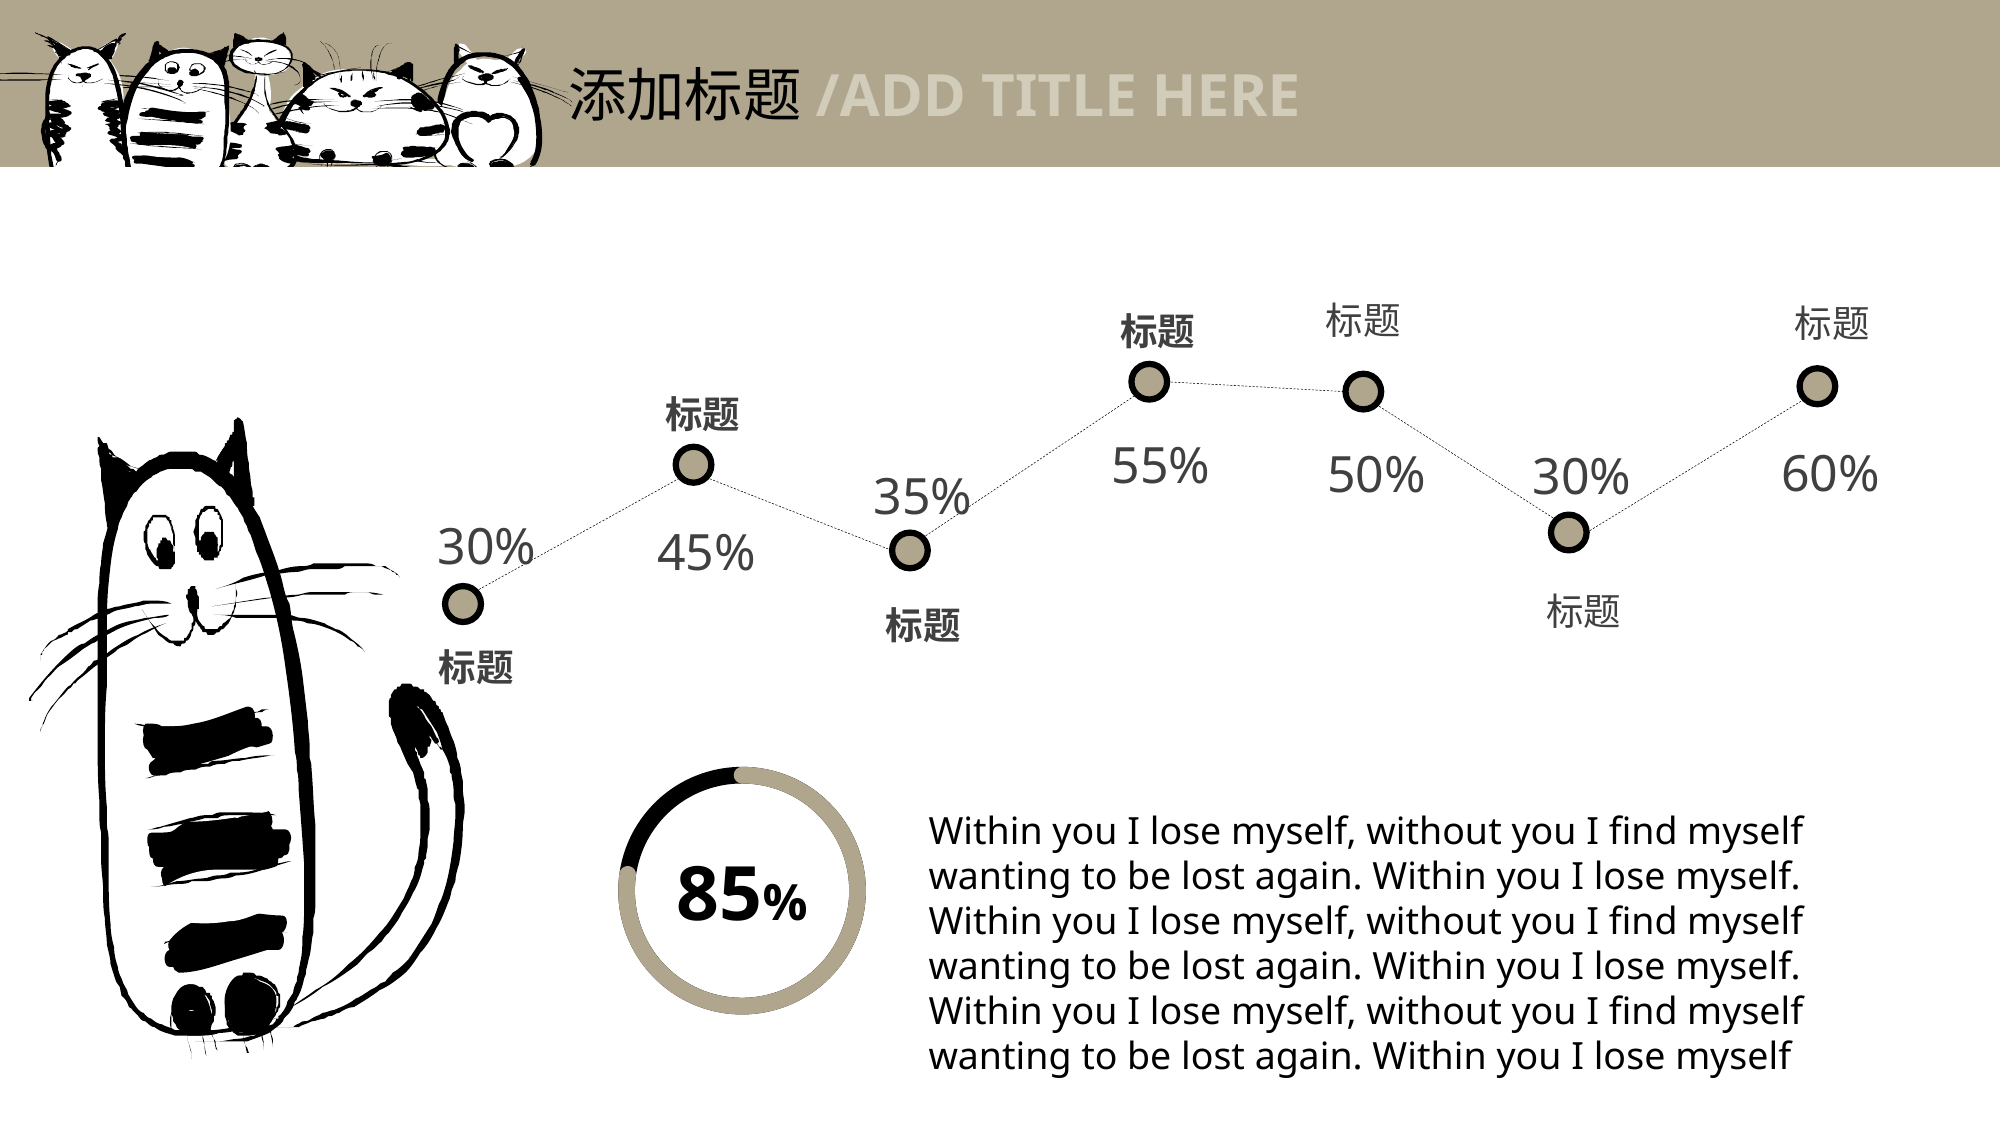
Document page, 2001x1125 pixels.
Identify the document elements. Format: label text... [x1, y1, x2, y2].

text_box 45% [681, 512, 771, 588]
text_box 85% [626, 774, 742, 890]
text_box 30% [1557, 437, 1586, 513]
text_box 50% [1312, 434, 1375, 510]
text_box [1586, 398, 1805, 533]
text_box 60% [1805, 434, 1895, 510]
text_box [1375, 404, 1557, 520]
text_box [1798, 367, 1837, 406]
text_box [891, 533, 929, 570]
text_box [1549, 513, 1588, 552]
text_box 35% [858, 457, 922, 533]
text_box 标题 [871, 594, 976, 655]
text_box [1344, 372, 1383, 411]
text_box 标题 [1531, 580, 1637, 641]
text_box 标题 [1779, 292, 1885, 353]
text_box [475, 477, 681, 592]
text_box 标题 [1105, 300, 1211, 360]
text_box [706, 477, 893, 551]
text_box 30% [465, 507, 475, 583]
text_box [0, 0, 2000, 167]
text_box [626, 774, 859, 1007]
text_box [1167, 381, 1346, 392]
text_box 标题 [465, 636, 529, 697]
text_box 55% [1137, 426, 1225, 502]
text_box [1130, 362, 1169, 401]
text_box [922, 394, 1137, 538]
text_box [674, 445, 713, 484]
text_box [465, 585, 483, 623]
text_box 标题 [650, 384, 756, 444]
text_box Within you I lose myself, without you I find myself wanting to be lost again. Within you I lose myself. Within you I lose myself, without you I find myself wanting to be lost again. Within you I lose myself. Within you I lose myself, without you I find myself wanting to be lost again. Within you I lose myself [913, 799, 1933, 1125]
picture [27, 414, 465, 1059]
text_box 标题 [1310, 289, 1416, 350]
